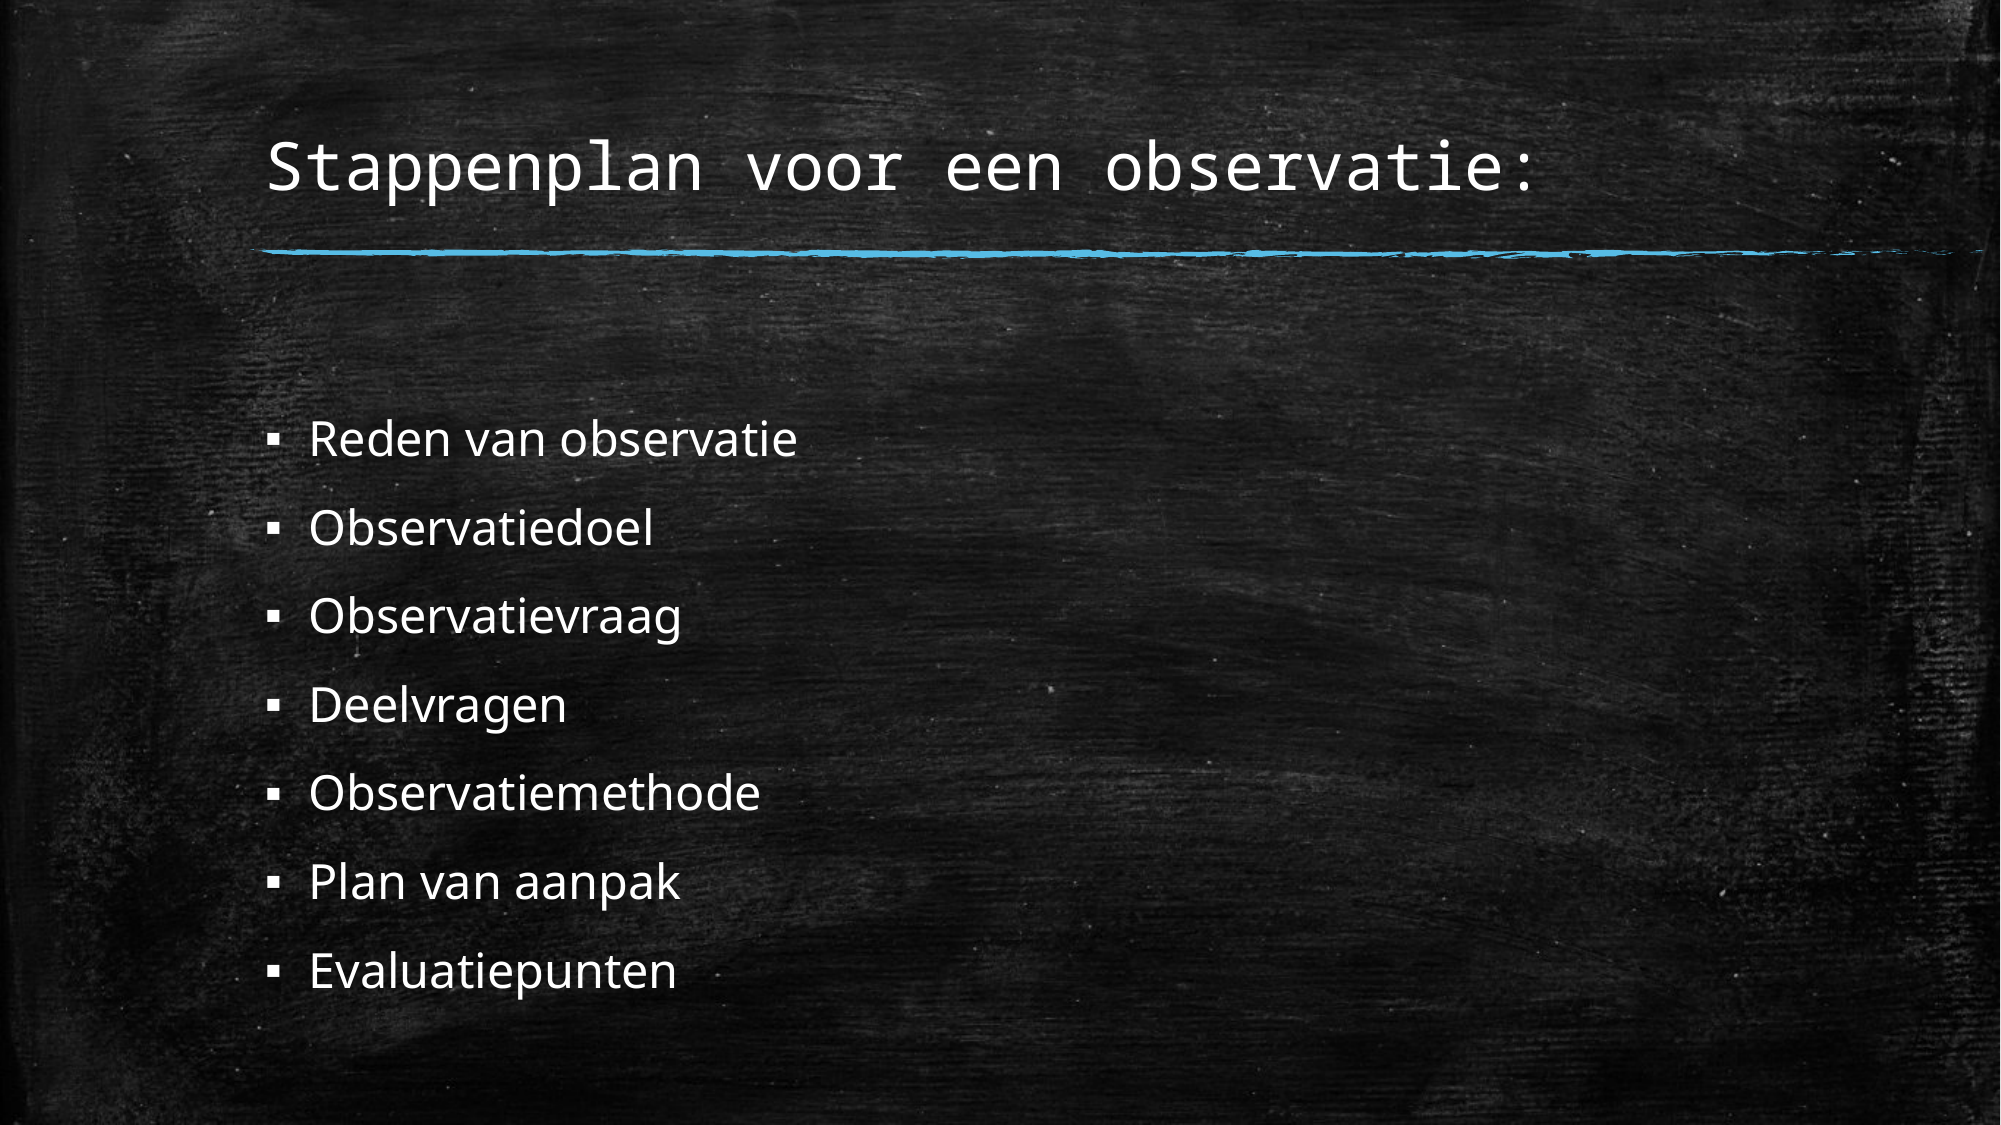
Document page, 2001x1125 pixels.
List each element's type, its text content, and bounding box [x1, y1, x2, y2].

title Stappenplan voor een observatie: [249, 45, 1751, 213]
list Reden van observatie Observatiedoel Observatievraag Deelvragen Observatiemethode Plan van aanpak Evaluatiepunten [249, 312, 1751, 1013]
